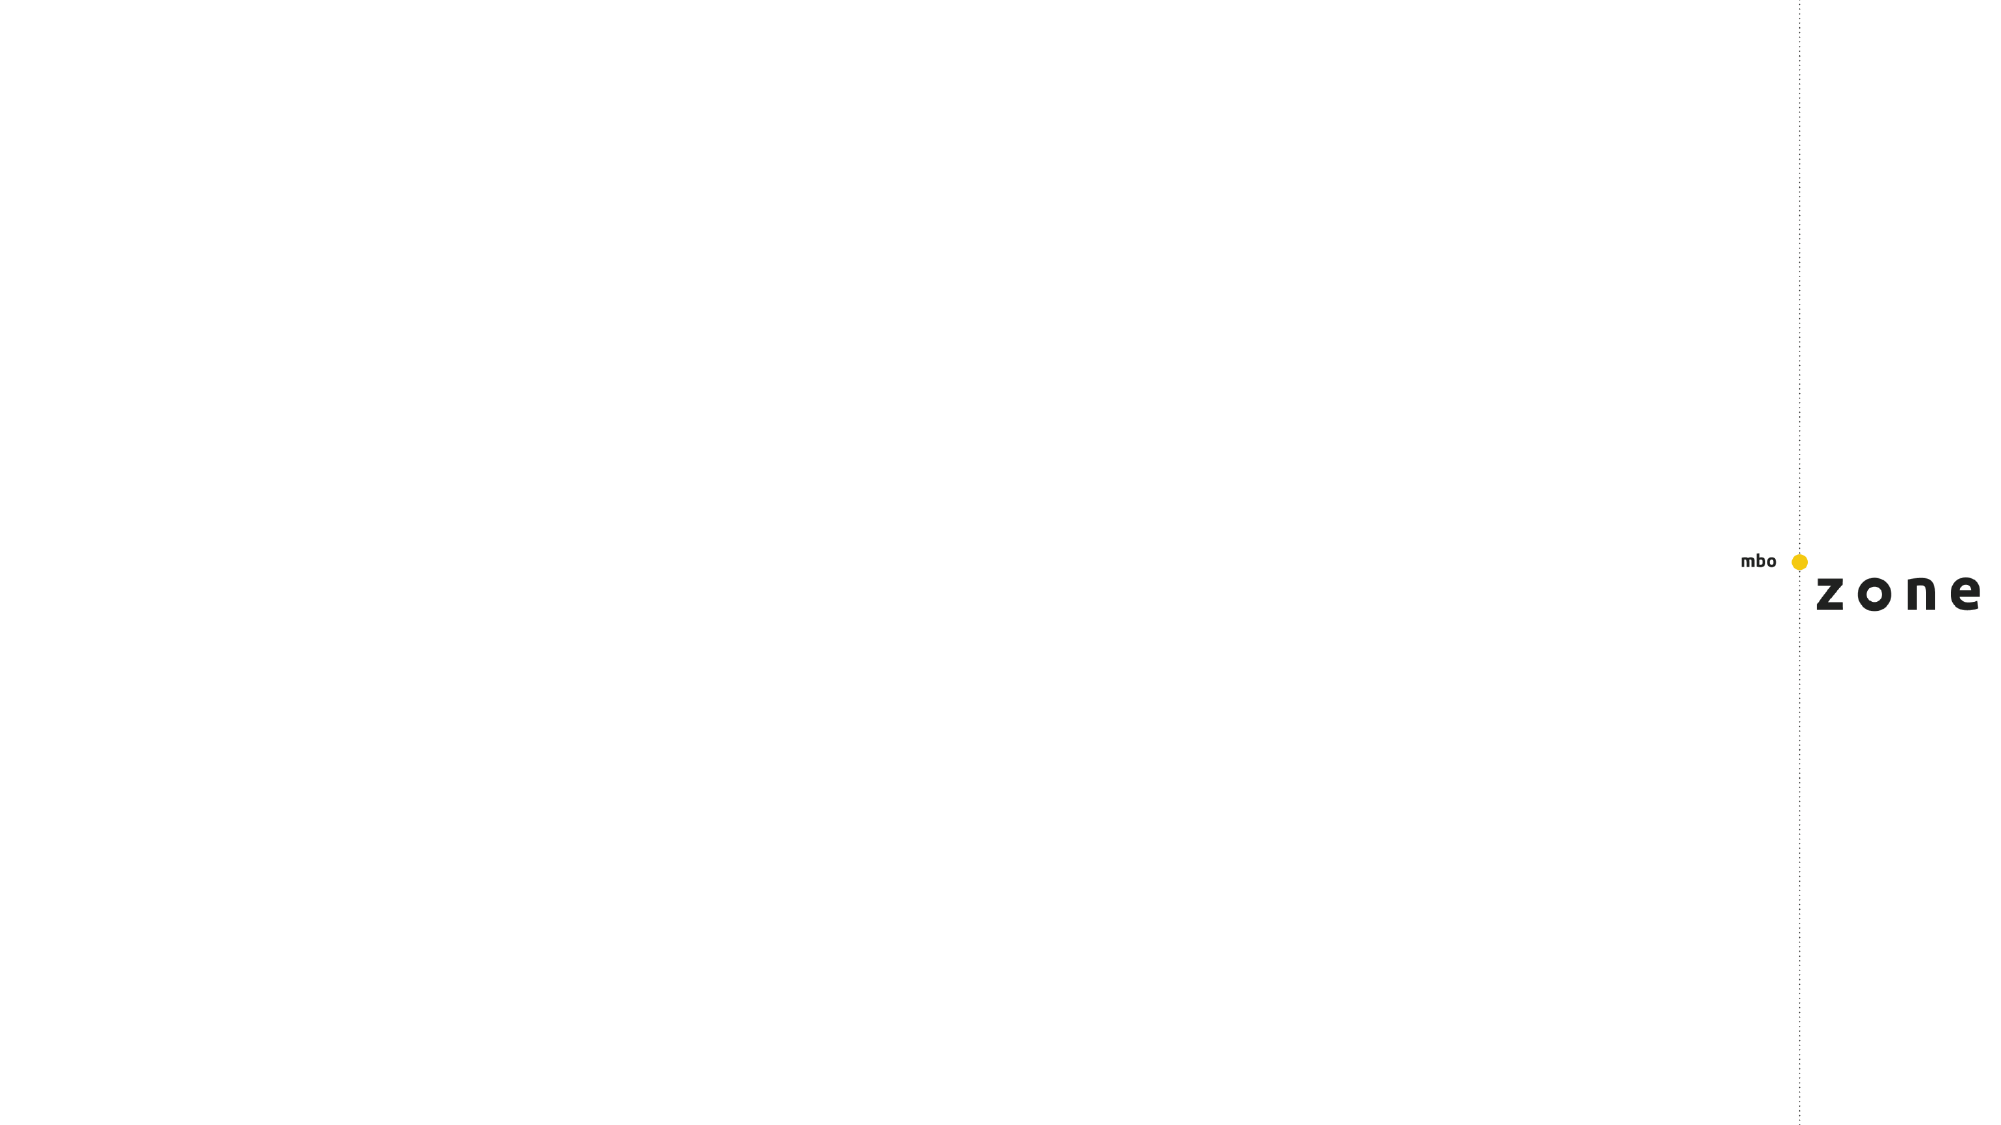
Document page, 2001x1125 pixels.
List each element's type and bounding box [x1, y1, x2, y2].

picture [1596, 0, 2001, 1125]
